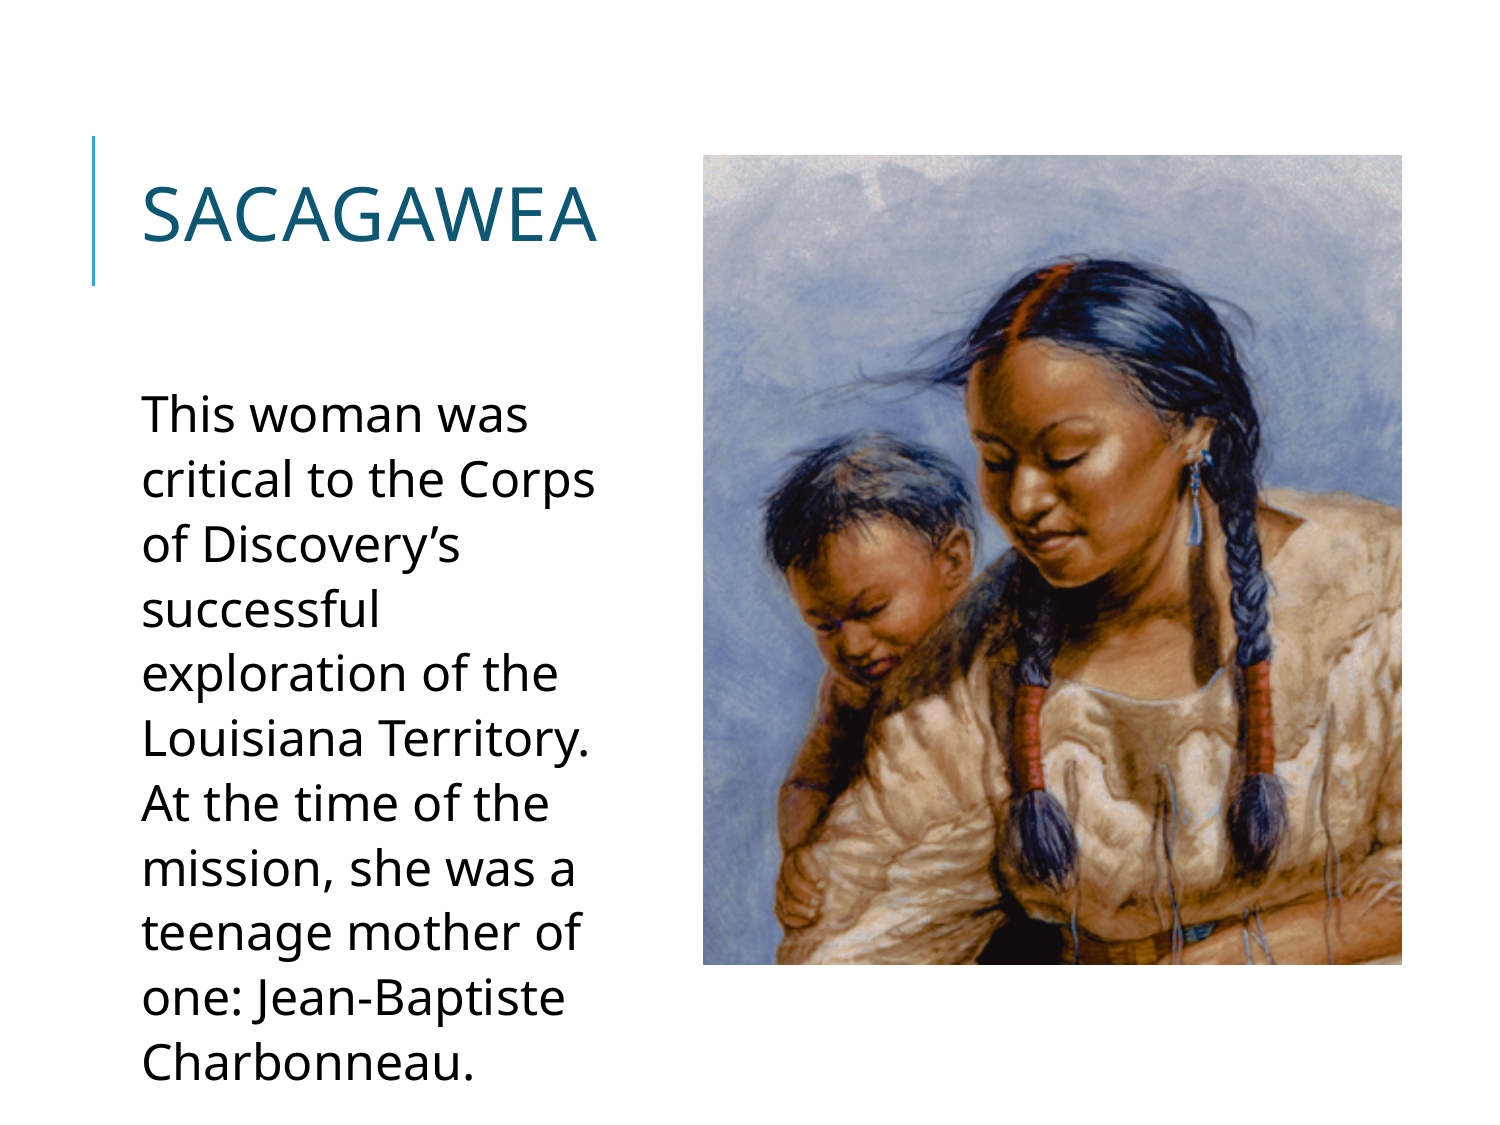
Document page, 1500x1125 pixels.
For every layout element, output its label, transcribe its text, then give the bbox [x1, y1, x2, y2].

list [702, 155, 1402, 966]
list This woman was critical to the Corps of Discovery’s successful exploration of the Louisiana Territory. At the time of the mission, she was a teenage mother of one: Jean-Baptiste Charbonneau. [126, 370, 666, 988]
title SacaGawea [126, 77, 666, 363]
